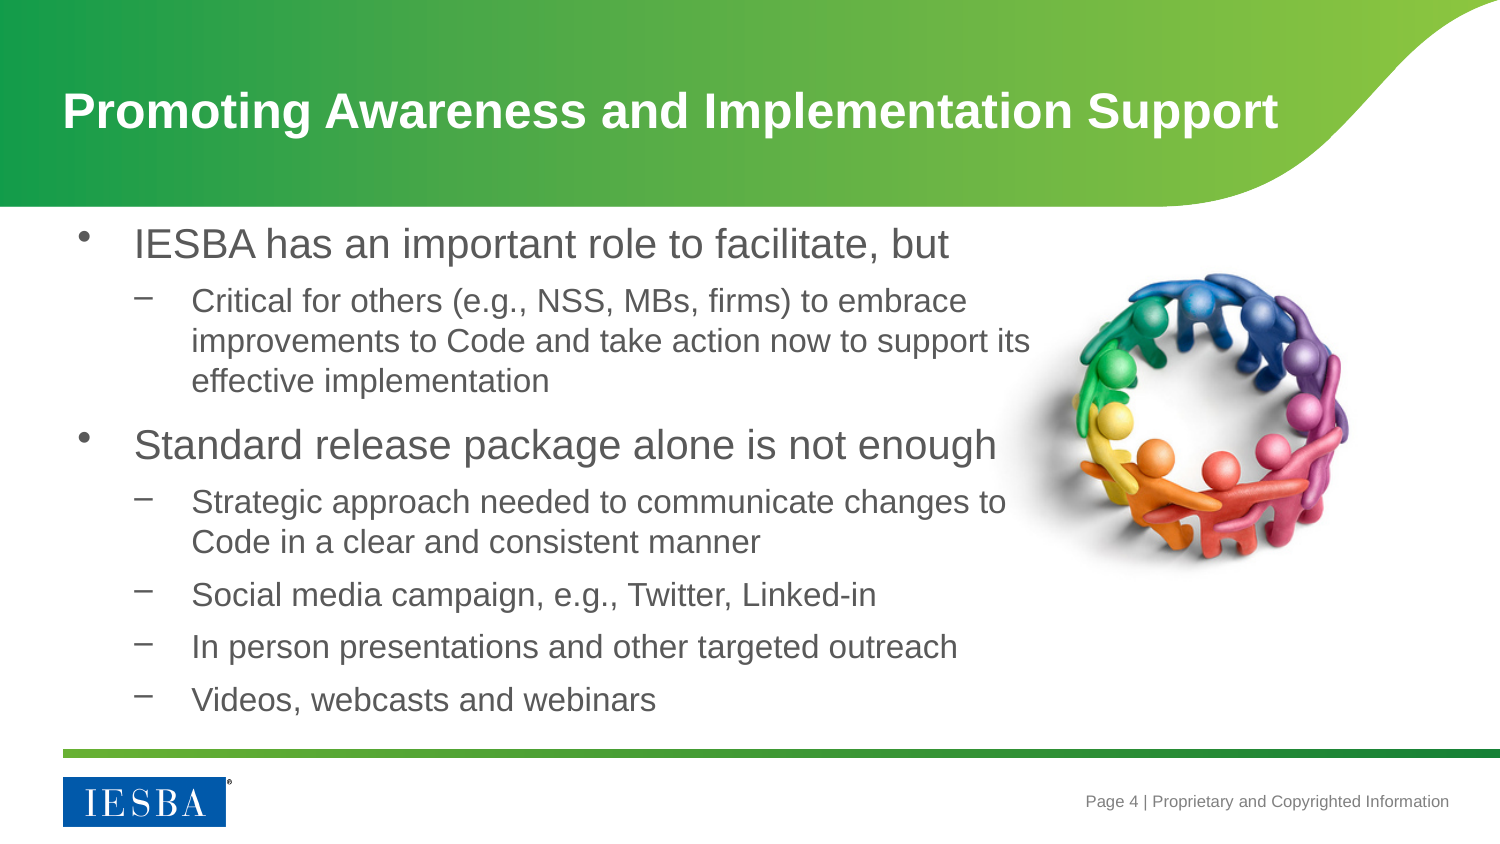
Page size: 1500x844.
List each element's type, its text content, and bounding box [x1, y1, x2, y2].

title Promoting Awareness and Implementation Support [62, 75, 1300, 142]
picture [63, 777, 232, 827]
picture [924, 218, 1500, 618]
list IESBA has an important role to facilitate, but Critical for others (e.g., NSS, MBs, firms) to embrace improvements to Code and take action now to support its effective implementation Standard release package alone is not enough Strategic approach needed to communicate changes to Code in a clear and consistent manner Social media campaign, e.g., Twitter, Linked-in In person presentations and other targeted outreach Videos, webcasts and webinars [62, 209, 1088, 700]
picture [0, 0, 1500, 207]
